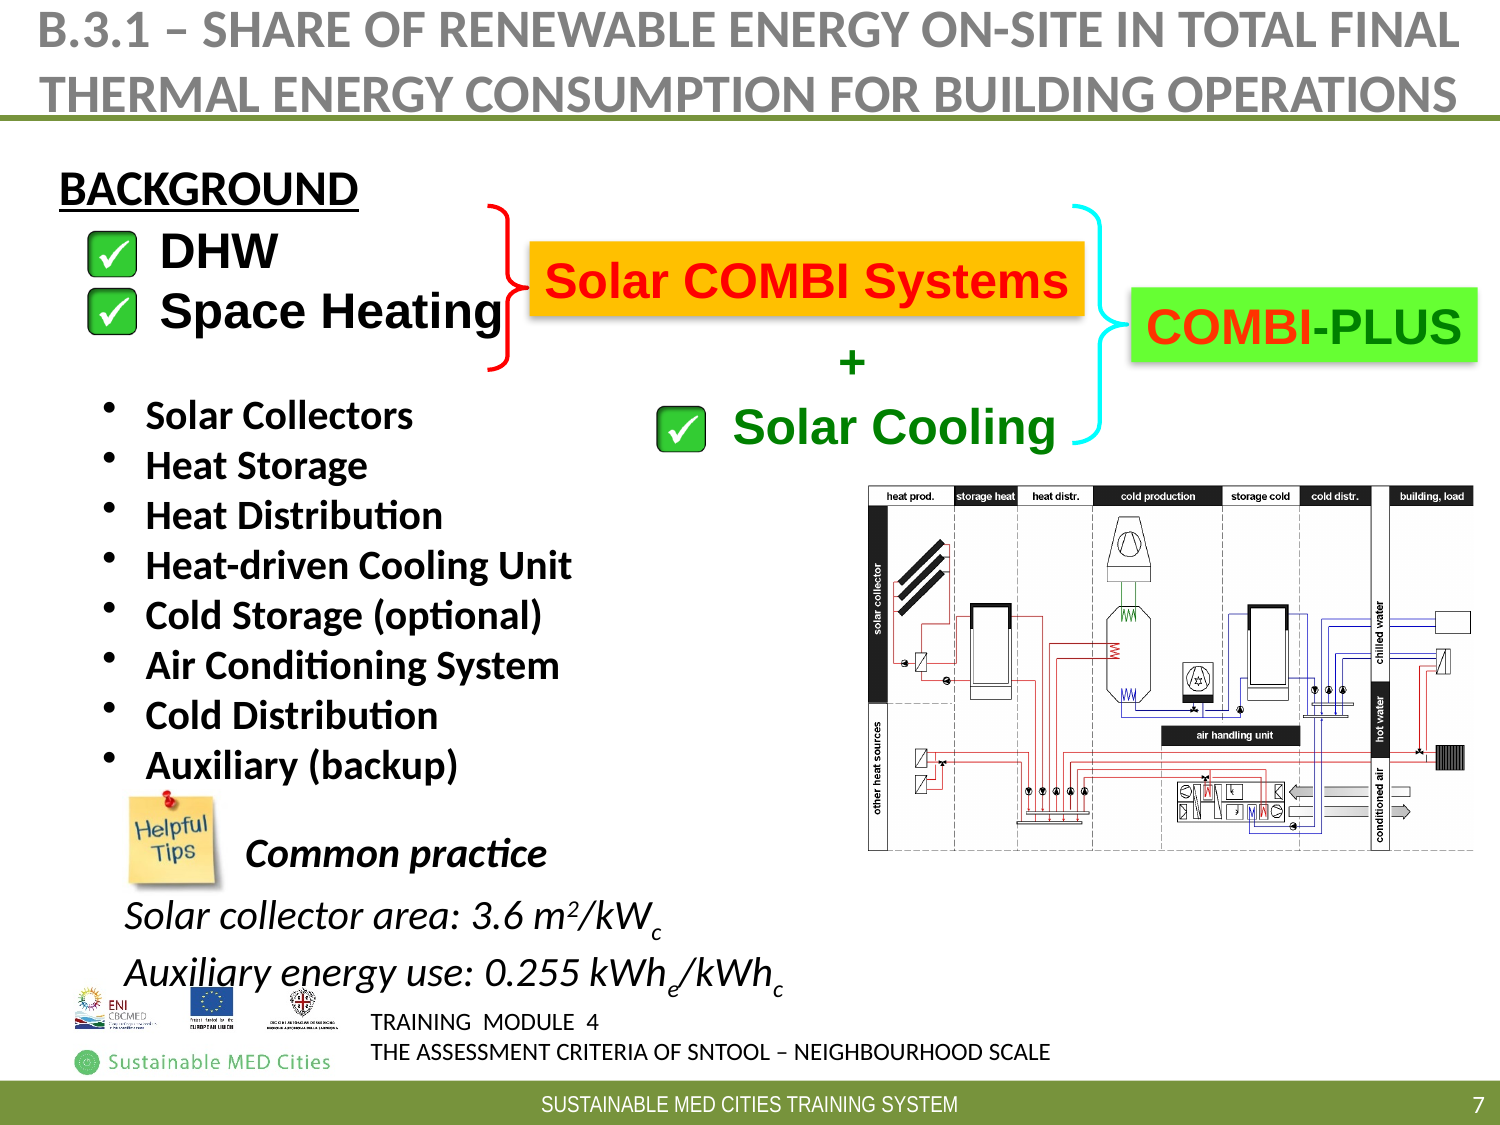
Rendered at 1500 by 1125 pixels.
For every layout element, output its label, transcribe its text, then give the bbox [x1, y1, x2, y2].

title B.3.1 – SHARE OF RENEWABLE ENERGY ON-SITE IN TOTAL FINAL THERMAL ENERGY CONSUMPTION FOR BUILDING OPERATIONS [0, 0, 1500, 117]
text_box DHW Space Heating [89, 211, 487, 346]
text_box Solar Collectors Heat Storage Heat Distribution Heat-driven Cooling Unit Cold Storage (optional) Air Conditioning System Cold Distribution Auxiliary (backup) [87, 380, 646, 796]
text_box [1072, 205, 1125, 444]
text_box DHW Space Heating [508, 290, 519, 346]
picture [62, 978, 356, 1080]
text_box BACKGROUND [43, 147, 1331, 235]
slide_number 7 [1149, 1081, 1500, 1125]
picture [68, 217, 158, 369]
picture [122, 789, 229, 897]
text_box Common practice Solar collector area: 3.6 m2/kWc Auxiliary energy use: 0.255 kWhe/kWhc [109, 818, 837, 1010]
picture [867, 485, 1474, 852]
text_box Solar Cooling [662, 387, 1073, 463]
text_box [487, 205, 524, 370]
text_box + [823, 326, 882, 387]
text_box COMBI-PLUS [1131, 287, 1478, 363]
text_box DHW Space Heating [505, 211, 519, 286]
picture [637, 391, 727, 486]
text_box Solar COMBI Systems [529, 241, 1085, 317]
